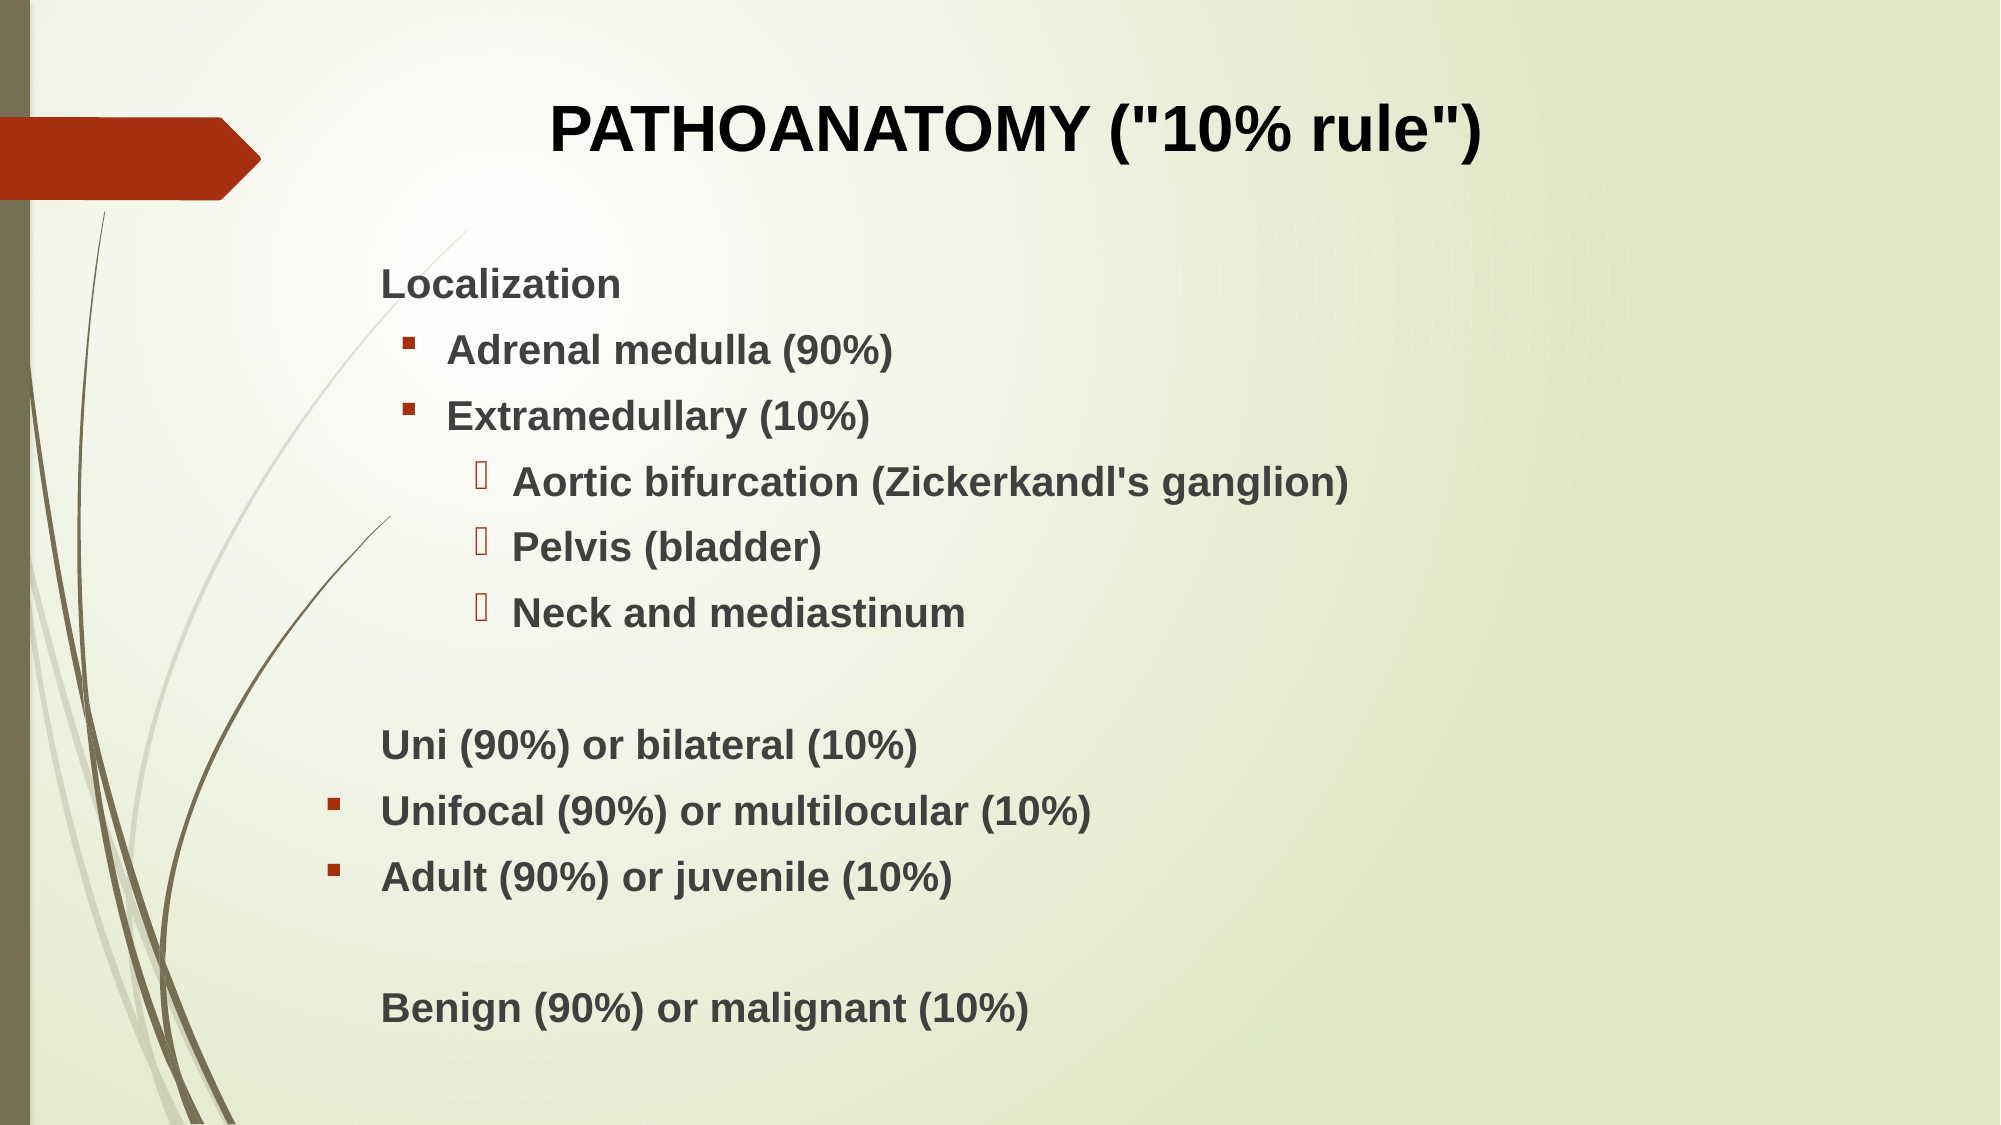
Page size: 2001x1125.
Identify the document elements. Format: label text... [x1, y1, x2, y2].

list Localization Adrenal medulla (90%) Extramedullary (10%) Aortic bifurcation (Zickerkandl's ganglion) Pelvis (bladder) Neck and mediastinum Uni (90%) or bilateral (10%) Unifocal (90%) or multilocular (10%) Adult (90%) or juvenile (10%) Benign (90%) or malignant (10%) [309, 174, 1750, 1050]
title PATHOANATOMY ("10% rule") [249, 0, 1784, 173]
